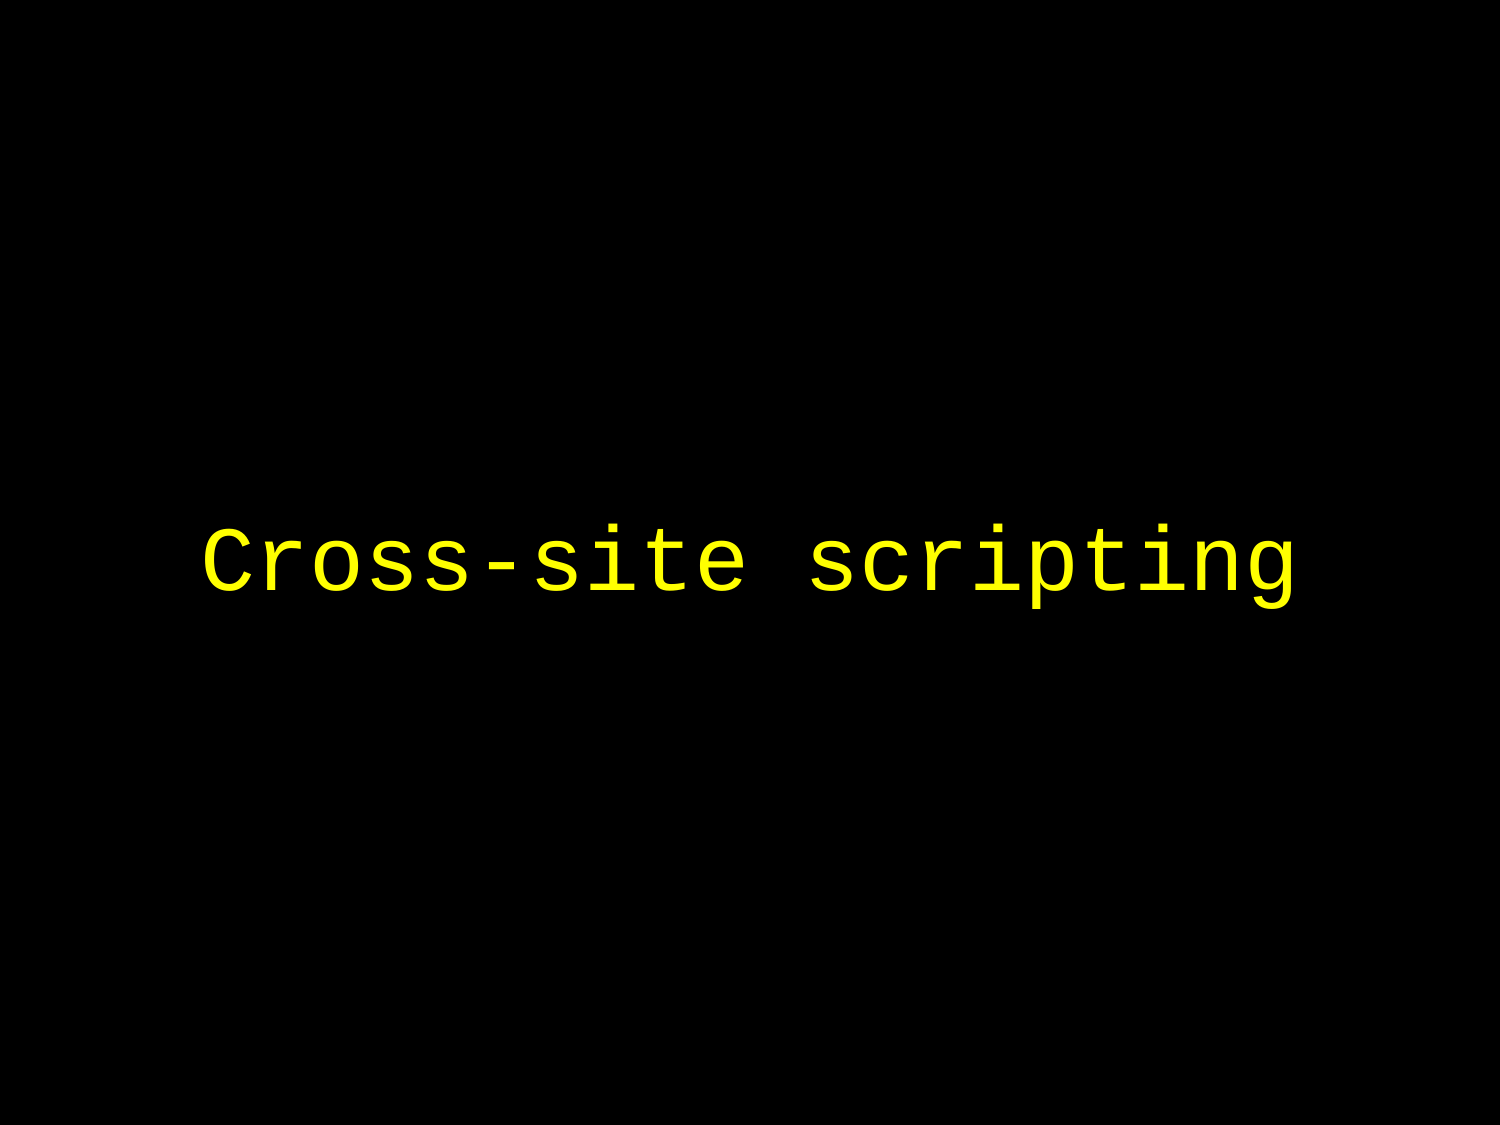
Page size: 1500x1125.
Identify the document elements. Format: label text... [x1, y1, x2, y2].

title Cross-site scripting [112, 433, 1388, 675]
